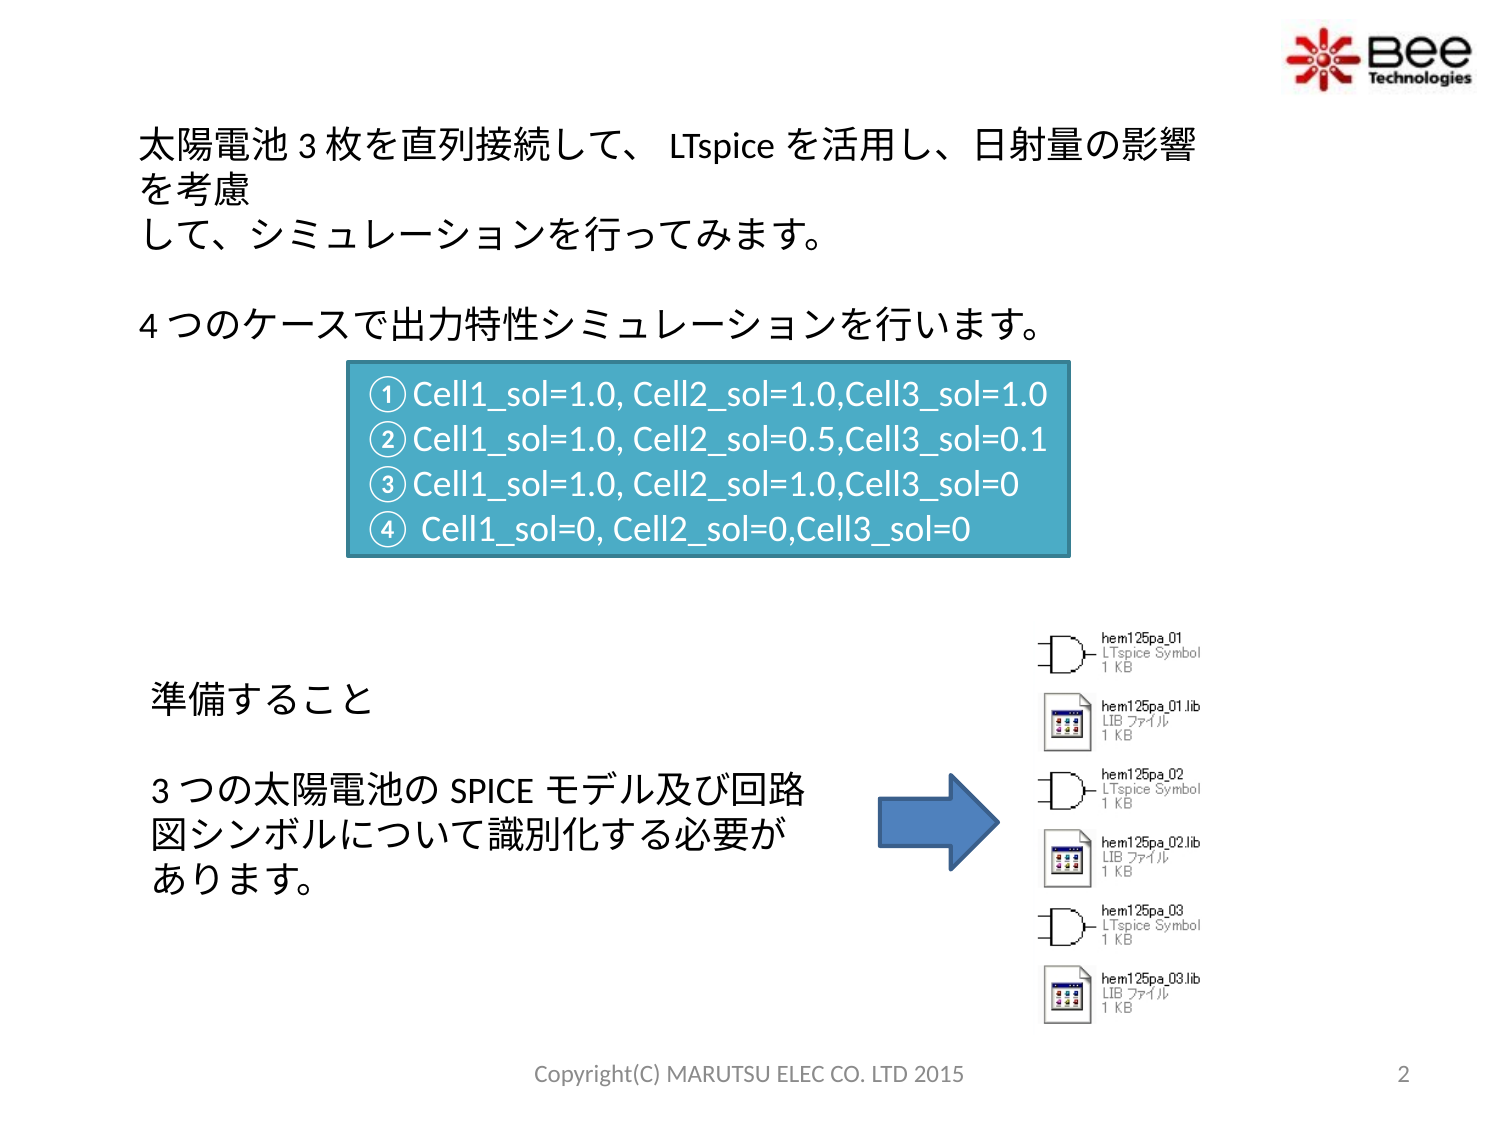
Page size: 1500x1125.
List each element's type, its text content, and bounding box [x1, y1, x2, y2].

text_box ①Cell1_sol=1.0, Cell2_sol=1.0,Cell3_sol=1.0 ②Cell1_sol=1.0, Cell2_sol=0.5,Cell3_sol=0.1 ③Cell1_sol=1.0, Cell2_sol=1.0,Cell3_sol=0 ④ Cell1_sol=0, Cell2_sol=0,Cell3_sol=0 [346, 360, 1071, 558]
text_box 太陽電池3枚を直列接続して、LTspiceを活用し、日射量の影響を考慮 して、シミュレーションを行ってみます。 4つのケースで出力特性シミュレーションを行います。 [123, 113, 1247, 354]
slide_number 2 [1074, 1042, 1425, 1103]
text_box 準備すること 3つの太陽電池のSPICEモデル及び回路図シンボルについて識別化する必要が あります。 [135, 668, 845, 909]
footer Copyright(C) MARUTSU ELEC CO. LTD 2015 [512, 1042, 988, 1103]
text_box [877, 773, 1001, 872]
picture [1033, 621, 1236, 1036]
picture [1281, 18, 1478, 101]
